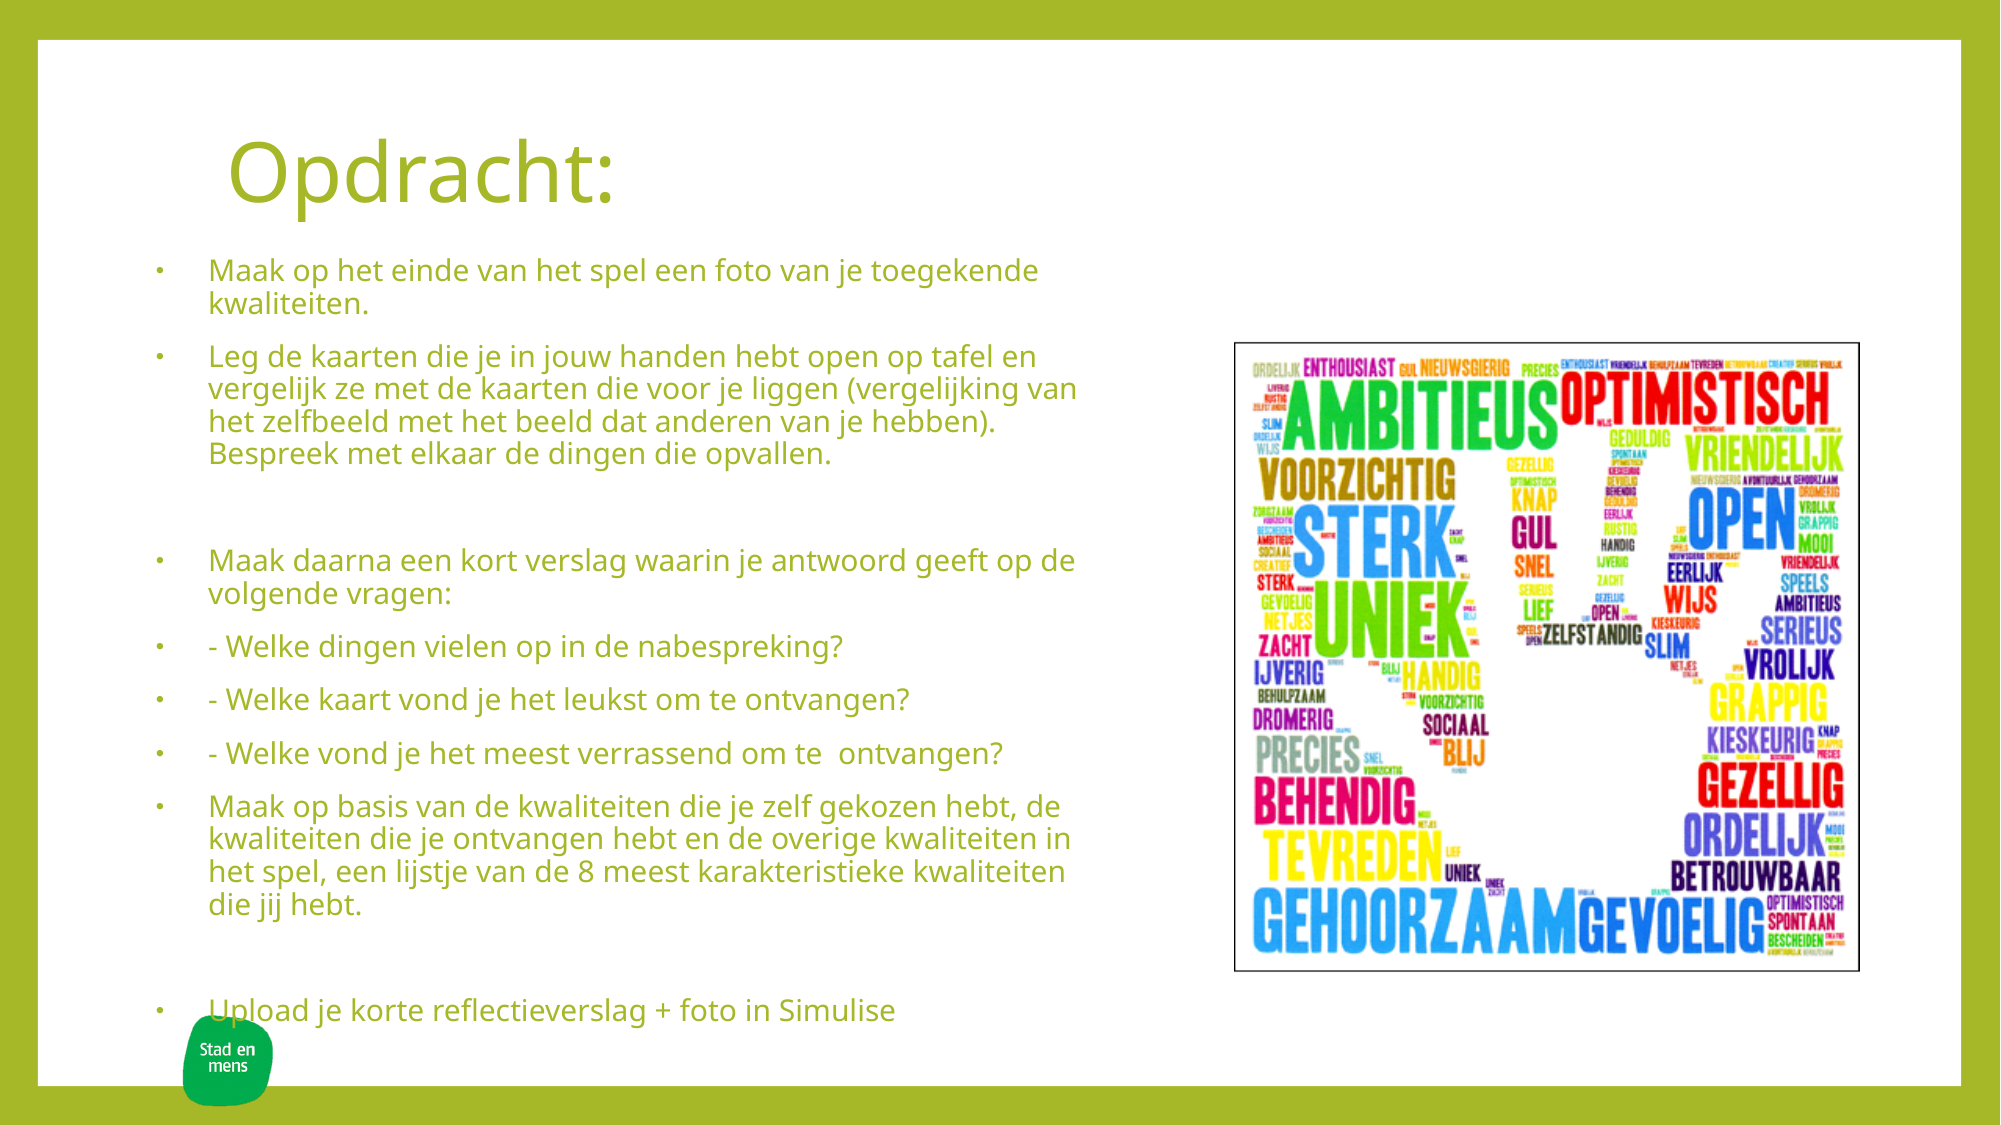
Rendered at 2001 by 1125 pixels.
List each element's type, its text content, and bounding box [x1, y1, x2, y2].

picture [179, 1046, 273, 1110]
list Maak op het einde van het spel een foto van je toegekende kwaliteiten. Leg de kaarten die je in jouw handen hebt open op tafel en vergelijk ze met de kaarten die voor je liggen (vergelijking van het zelfbeeld met het beeld dat anderen van je hebben). Bespreek met elkaar de dingen die opvallen. Maak daarna een kort verslag waarin je antwoord geeft op de volgende vragen: - Welke dingen vielen op in de nabespreking? - Welke kaart vond je het leukst om te ontvangen? - Welke vond je het meest verrassend om te ontvangen? Maak op basis van de kwaliteiten die je zelf gekozen hebt, de kwaliteiten die je ontvangen hebt en de overige kwaliteiten in het spel, een lijstje van de 8 meest karakteristieke kwaliteiten die jij hebt. Upload je korte reflectieverslag + foto in Simulise [140, 248, 1100, 1046]
picture [1233, 189, 1860, 1125]
title Opdracht: [210, 57, 1064, 248]
